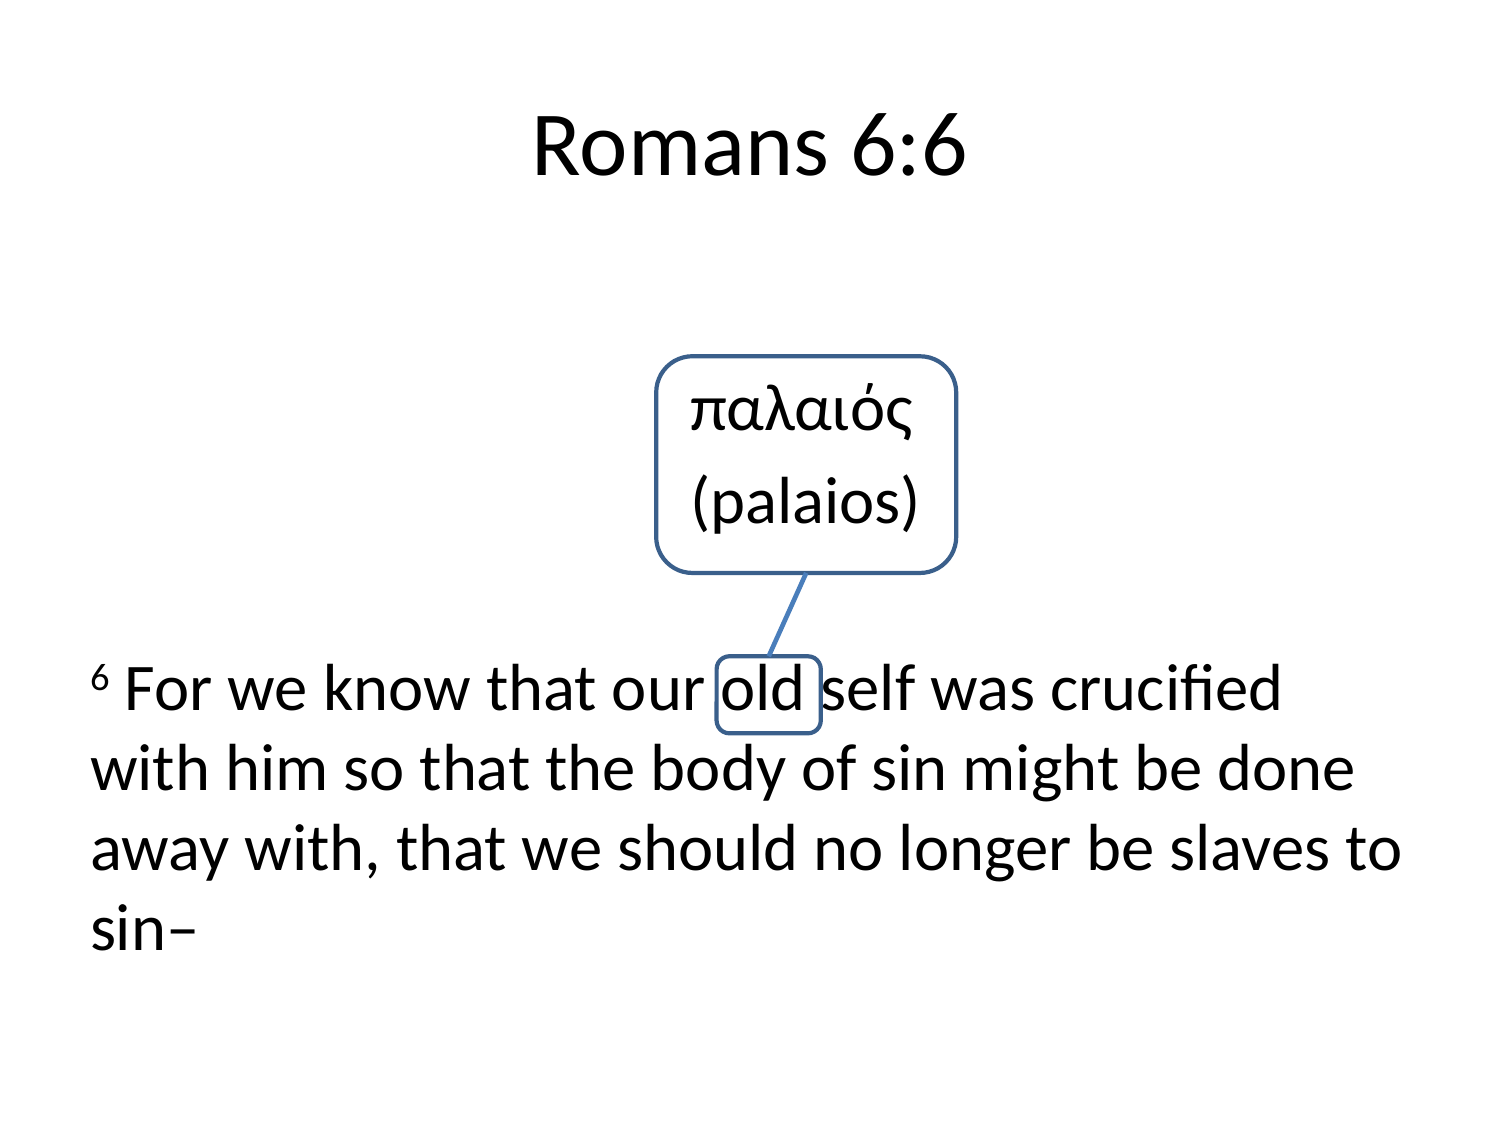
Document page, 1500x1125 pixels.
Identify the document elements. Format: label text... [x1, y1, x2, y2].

list παλαιός (palaios) 6 For we know that our old self was crucified with him so that the body of sin might be done away with, that we should no longer be slaves to sin– [75, 262, 1425, 1005]
text_box [654, 354, 959, 576]
text_box [714, 654, 823, 736]
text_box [768, 572, 807, 657]
title Romans 6:6 [75, 45, 1425, 233]
